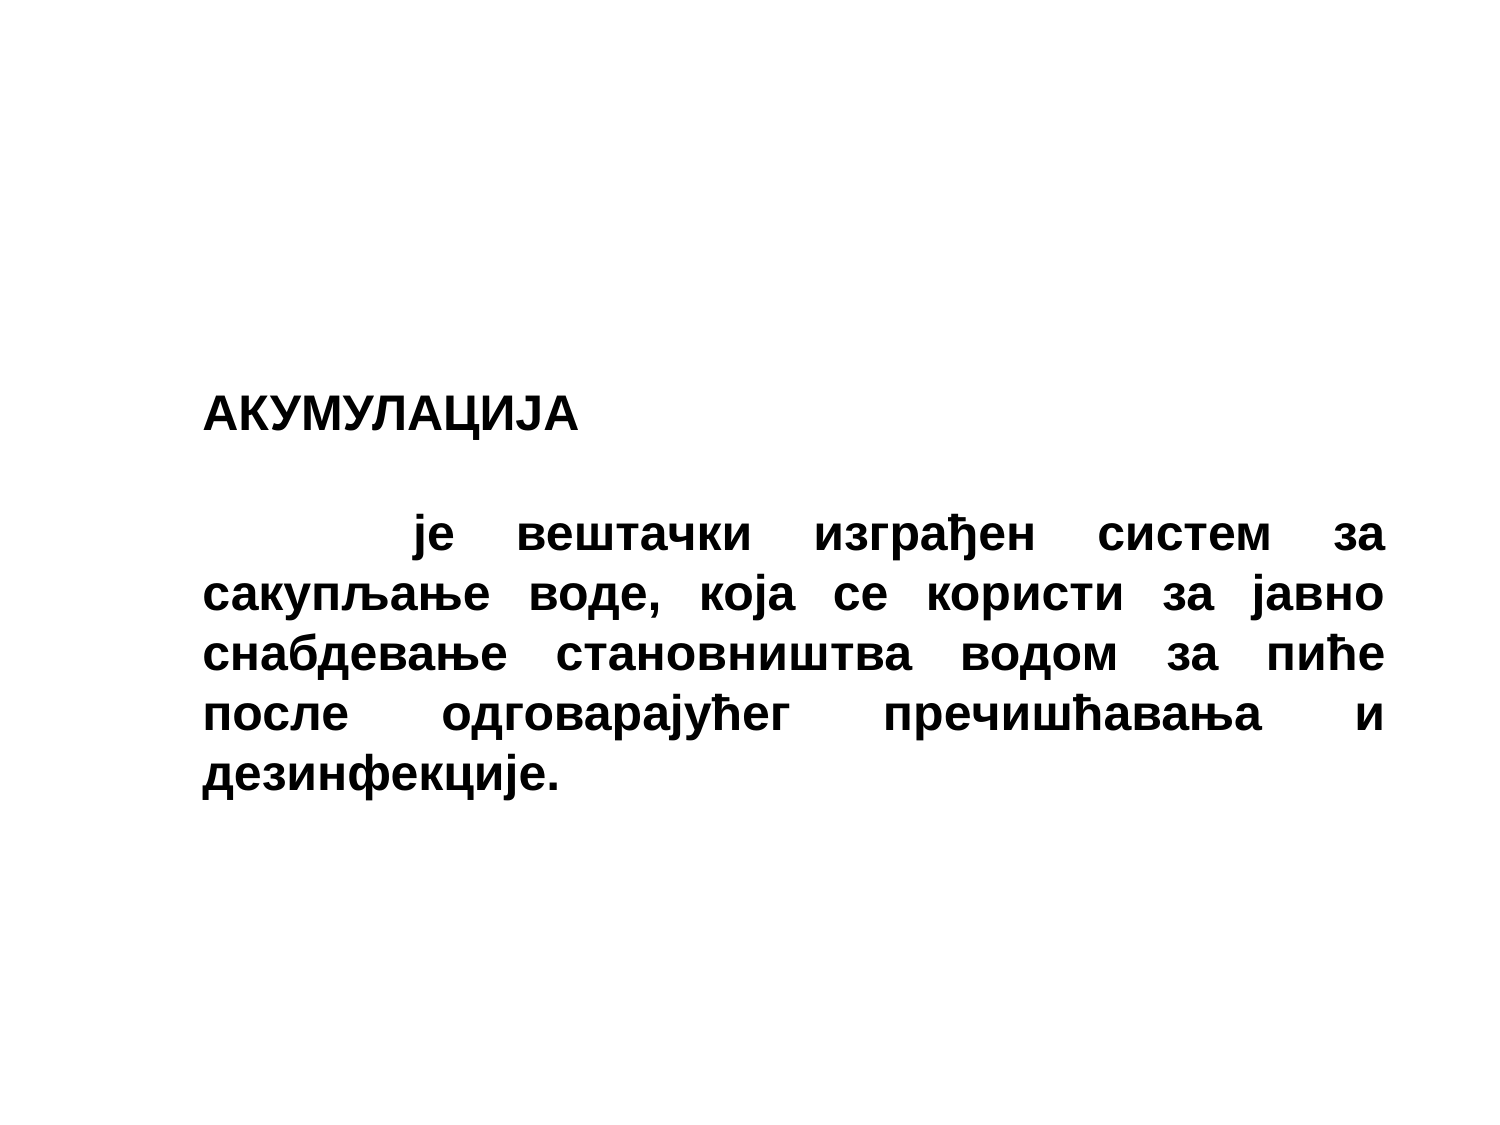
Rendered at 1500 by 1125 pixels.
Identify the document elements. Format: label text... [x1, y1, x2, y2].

text_box АКУМУЛАЦИЈА је вештачки изграђен систем за сакупљање воде, која се користи за јавно снабдевање становништва водом за пиће после одговарајућег пречишћавања и дезинфекције. [187, 373, 1400, 893]
